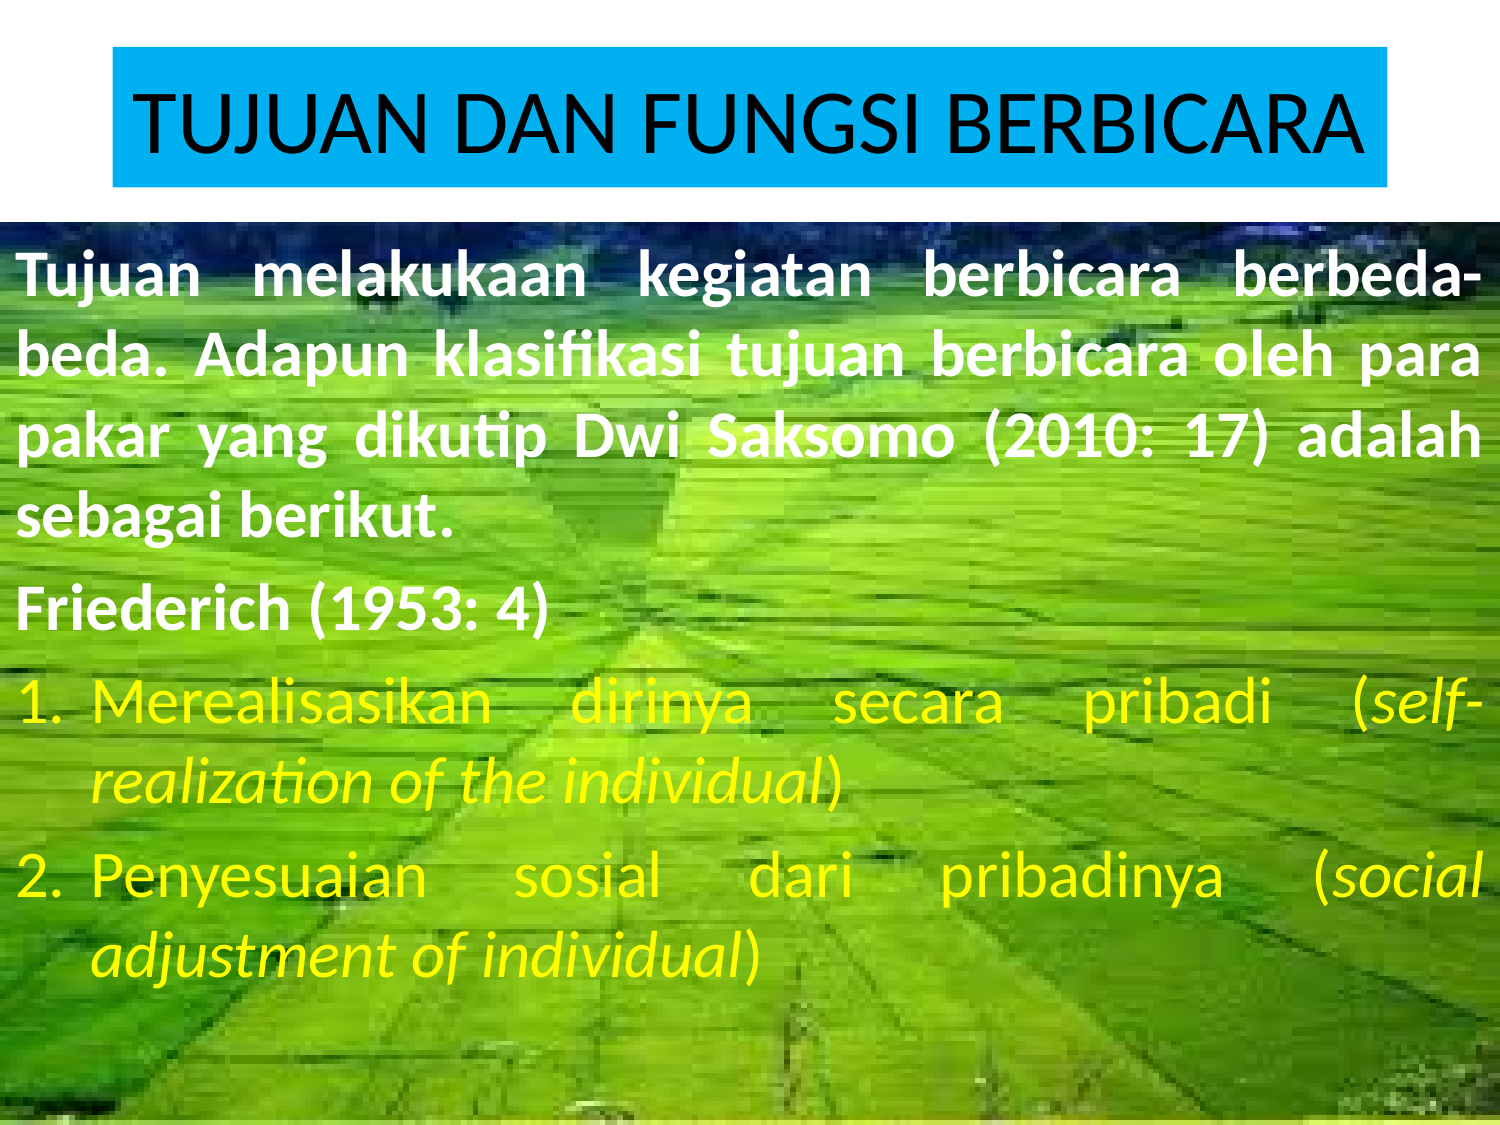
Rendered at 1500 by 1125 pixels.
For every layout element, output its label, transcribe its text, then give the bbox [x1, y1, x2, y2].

subtitle Tujuan melakukaan kegiatan berbicara berbeda-beda. Adapun klasifikasi tujuan berbicara oleh para pakar yang dikutip Dwi Saksomo (2010: 17) adalah sebagai berikut. Friederich (1953: 4) Merealisasikan dirinya secara pribadi (self-realization of the individual) Penyesuaian sosial dari pribadinya (social adjustment of individual) [0, 222, 1500, 1125]
title TUJUAN DAN FUNGSI BERBICARA [112, 46, 1388, 188]
